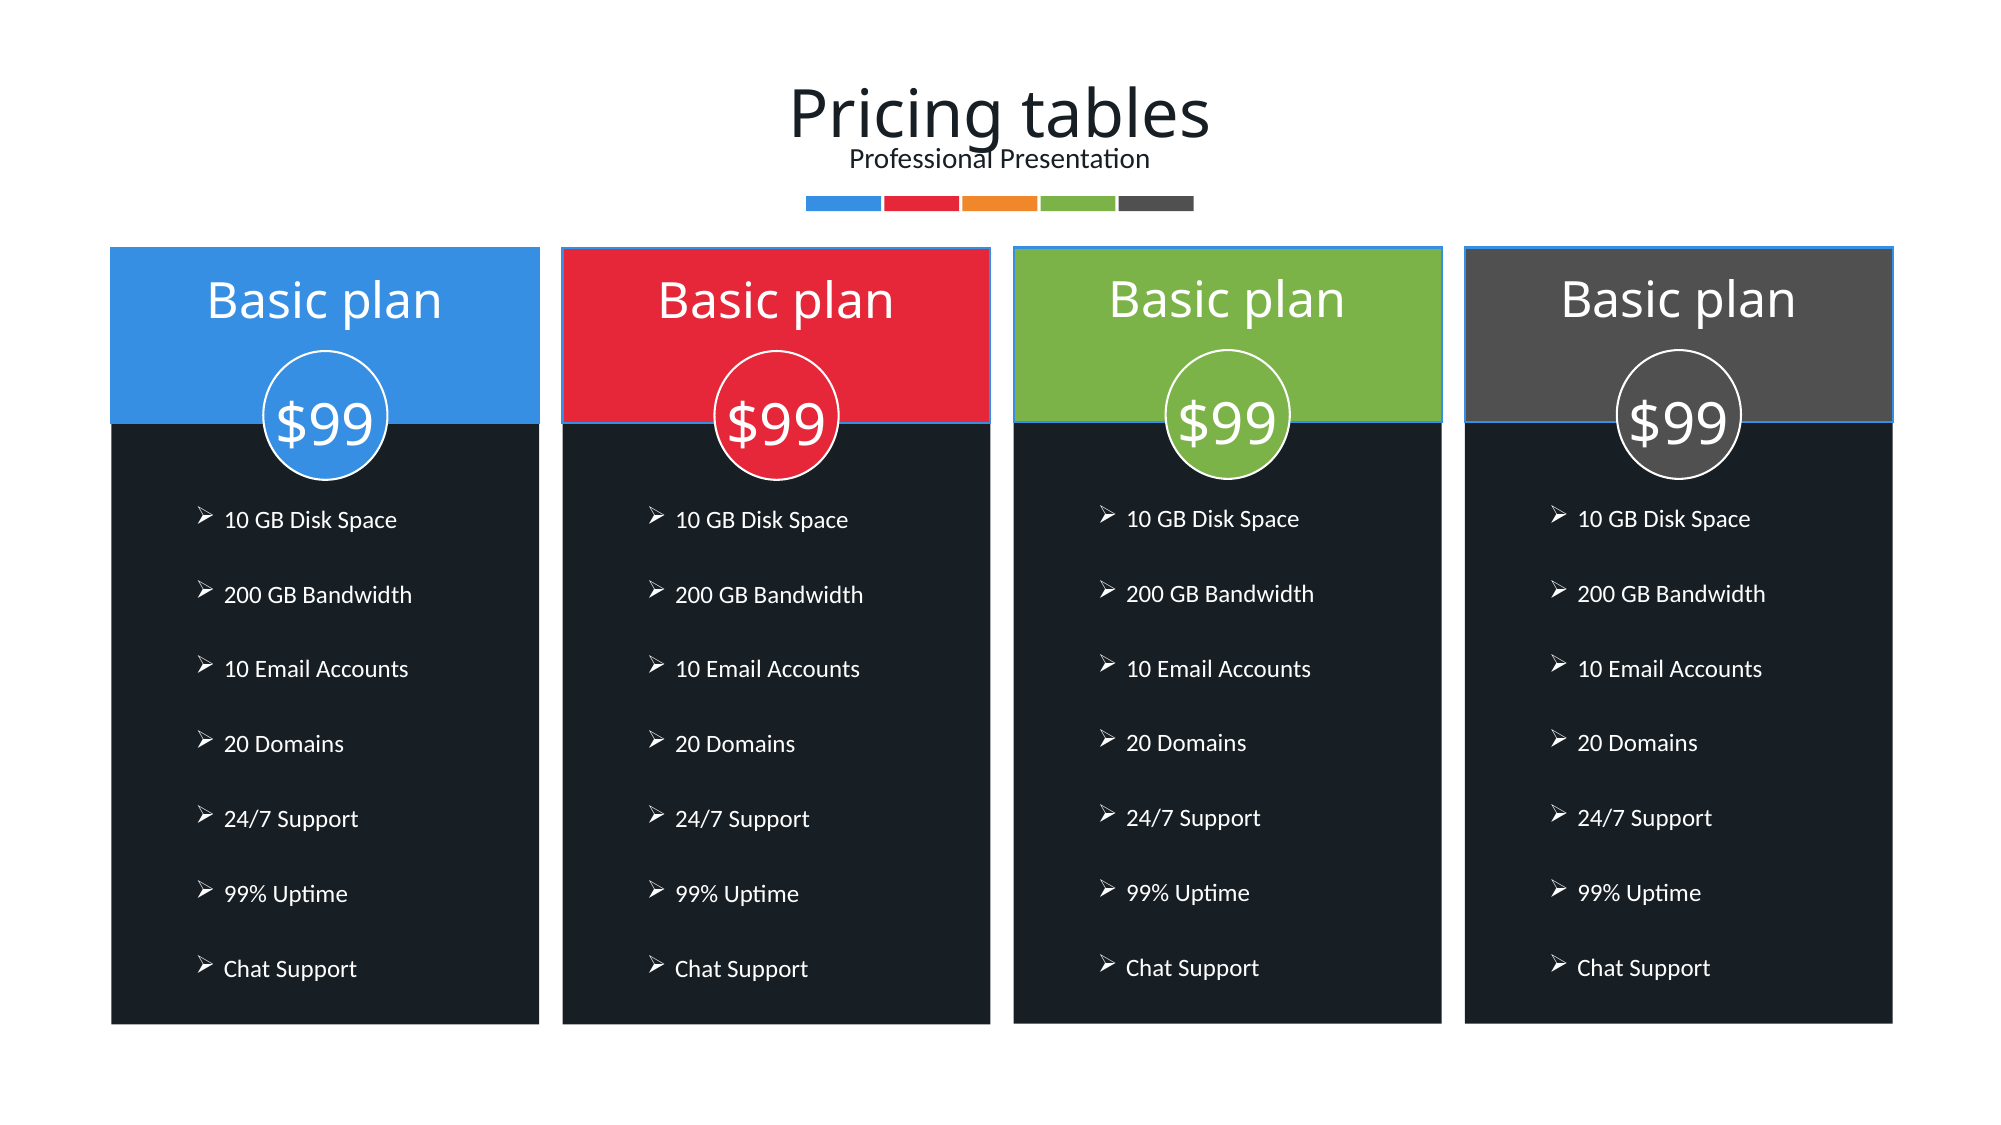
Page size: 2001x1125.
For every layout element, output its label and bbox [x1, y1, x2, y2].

text_box [111, 248, 540, 1025]
text_box [562, 248, 991, 1025]
text_box [1013, 247, 1442, 1024]
text_box [0, 63, 2000, 212]
text_box [1464, 247, 1893, 1024]
